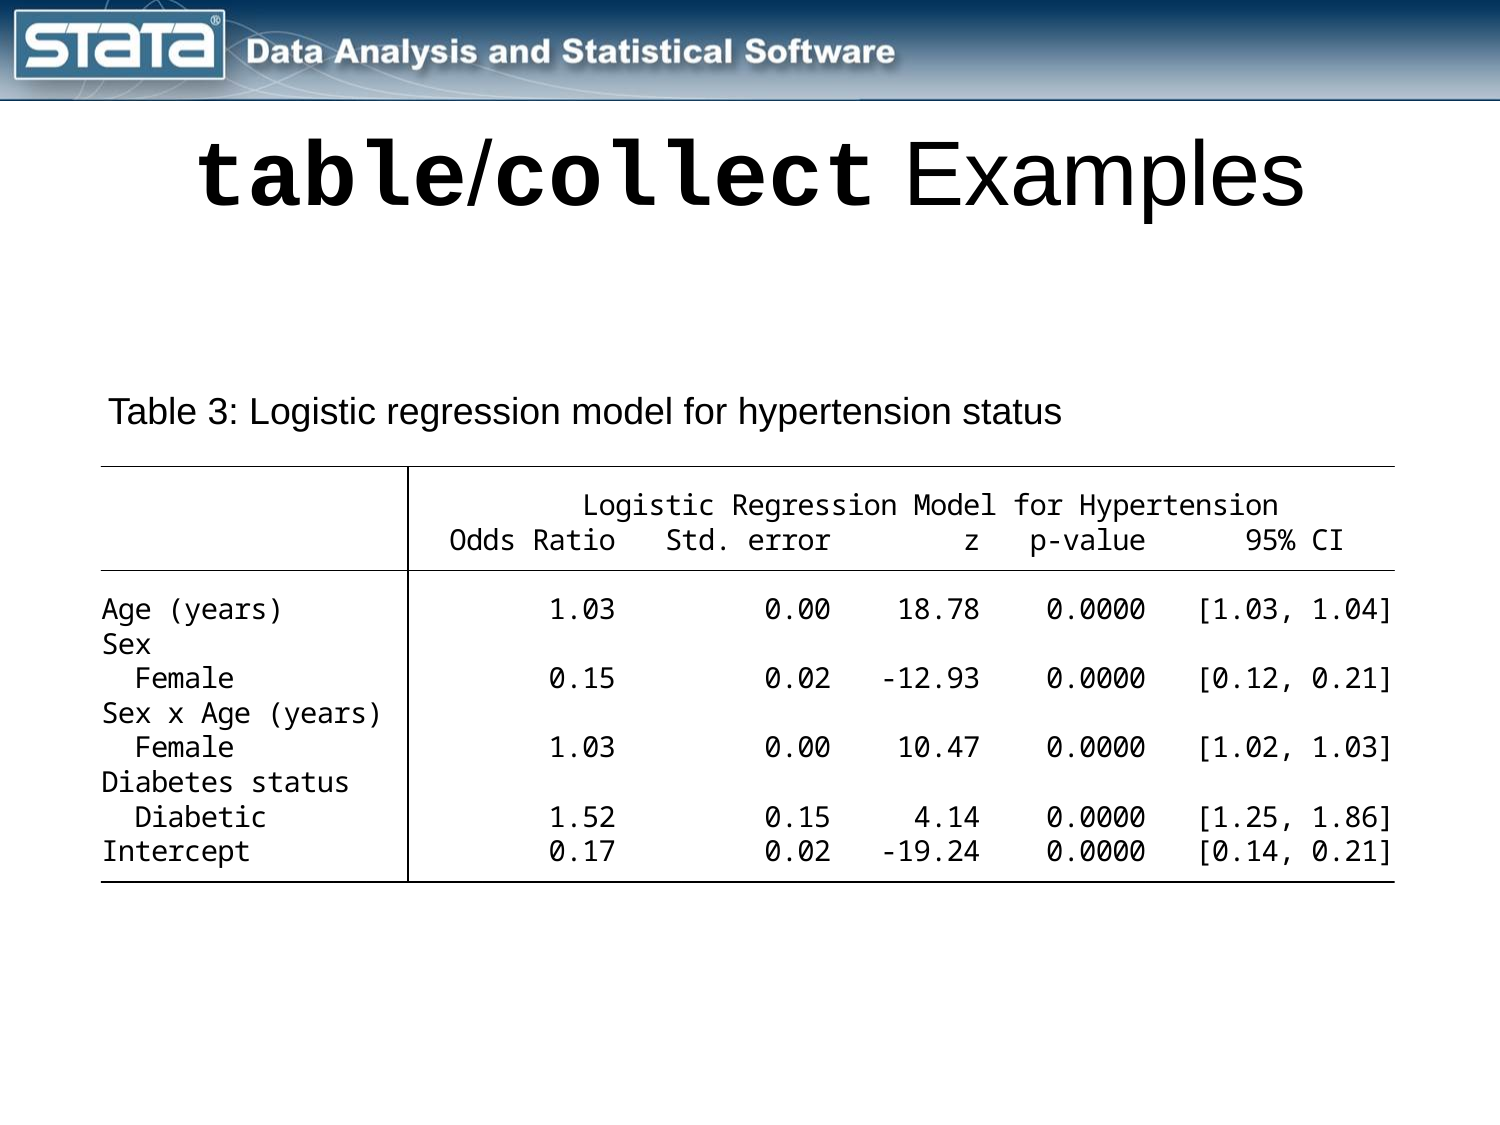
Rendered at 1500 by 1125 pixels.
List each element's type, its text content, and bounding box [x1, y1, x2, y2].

text_box Table 3: Logistic regression model for hypertension status [93, 379, 1078, 440]
picture [0, 0, 1500, 102]
title table/collect Examples [0, 108, 1500, 238]
picture [87, 449, 1435, 901]
